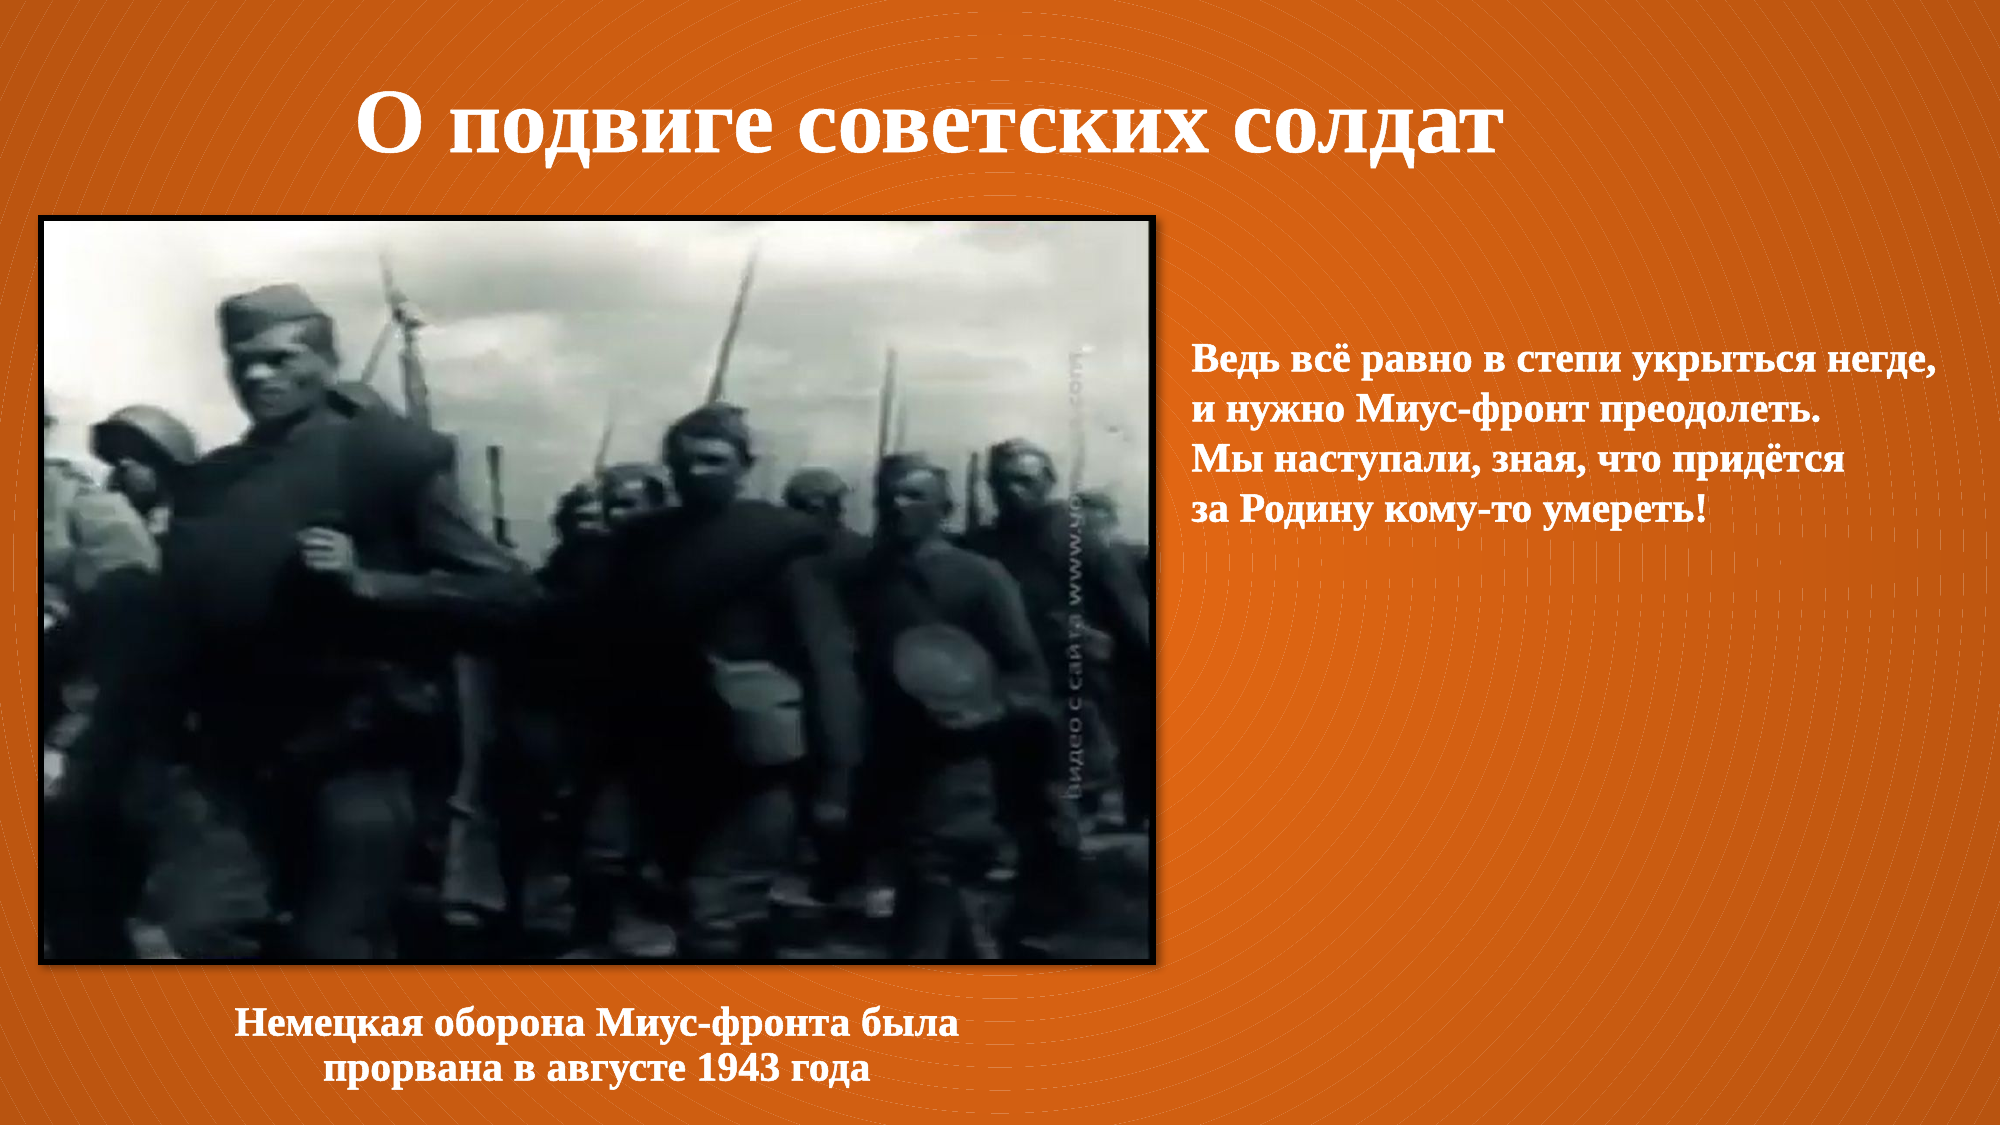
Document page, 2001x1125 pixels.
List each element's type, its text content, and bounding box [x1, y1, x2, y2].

picture [43, 221, 1150, 959]
title О подвиге советских солдат [338, 37, 1661, 208]
text_box Ведь всё равно в степи укрыться негде, и нужно Миус-фронт преодолеть. Мы наступали, зная, что придётся за Родину кому-то умереть! [1176, 322, 1974, 588]
list Немецкая оборона Миус-фронта была прорвана в августе 1943 года [127, 992, 1067, 1104]
